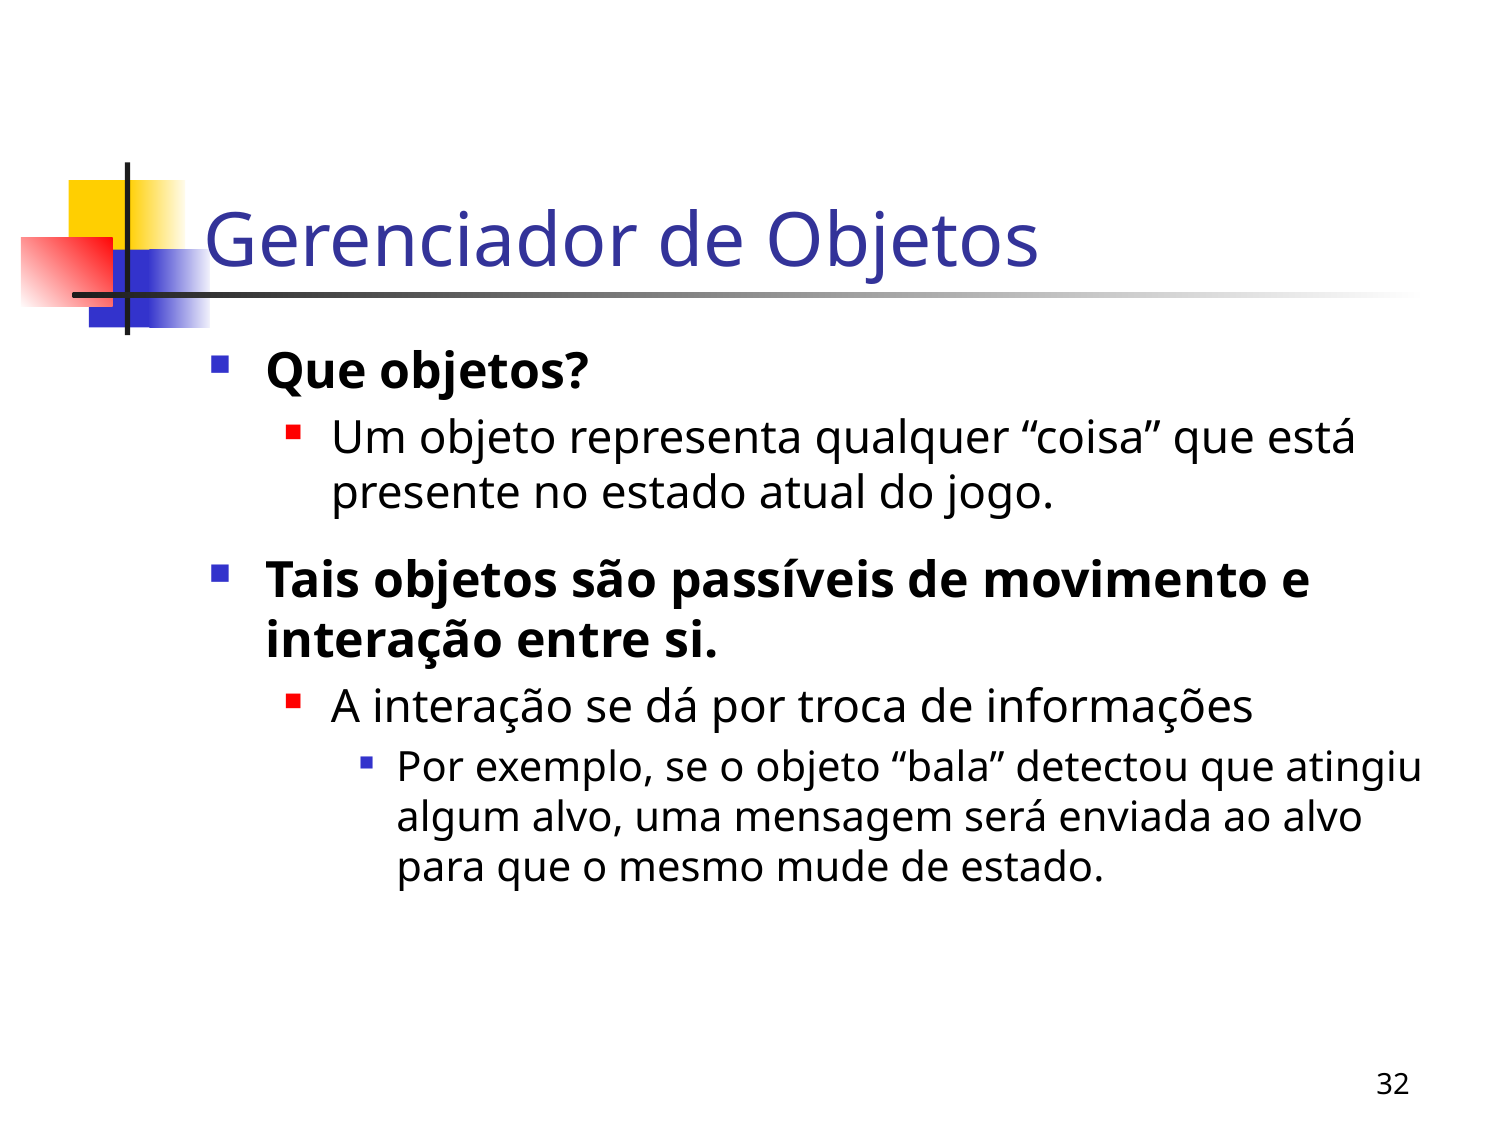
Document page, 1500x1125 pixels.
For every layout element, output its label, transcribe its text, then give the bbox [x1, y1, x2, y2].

list Que objetos? Um objeto representa qualquer “coisa” que está presente no estado atual do jogo. Tais objetos são passíveis de movimento e interação entre si. A interação se dá por troca de informações Por exemplo, se o objeto “bala” detectou que atingiu algum alvo, uma mensagem será enviada ao alvo para que o mesmo mude de estado. [193, 331, 1469, 1006]
slide_number 32 [1112, 1037, 1426, 1113]
title Gerenciador de Objetos [188, 101, 1468, 289]
